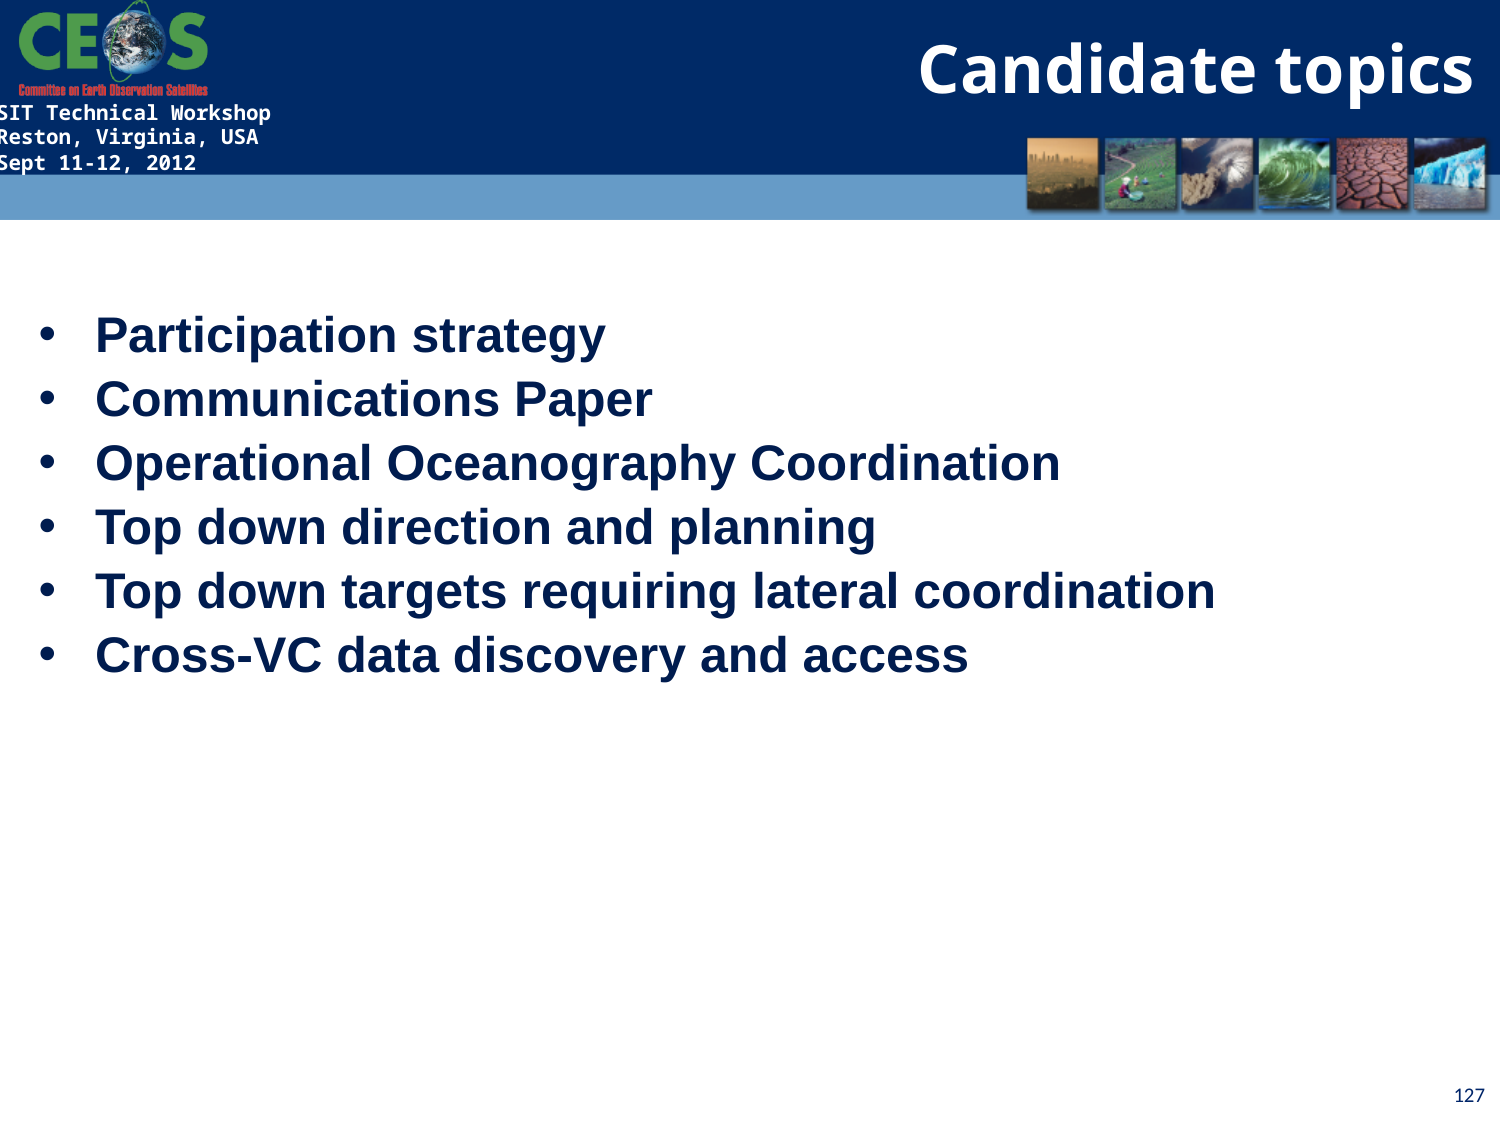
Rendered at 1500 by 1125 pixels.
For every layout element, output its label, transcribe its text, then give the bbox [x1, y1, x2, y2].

slide_number 127 [1473, 1073, 1500, 1125]
text_box Participation strategy Communications Paper Operational Oceanography Coordination Top down direction and planning Top down targets requiring lateral coordination Cross-VC data discovery and access [24, 301, 1473, 1125]
title Candidate topics [216, 16, 1491, 117]
picture [0, 0, 1500, 220]
